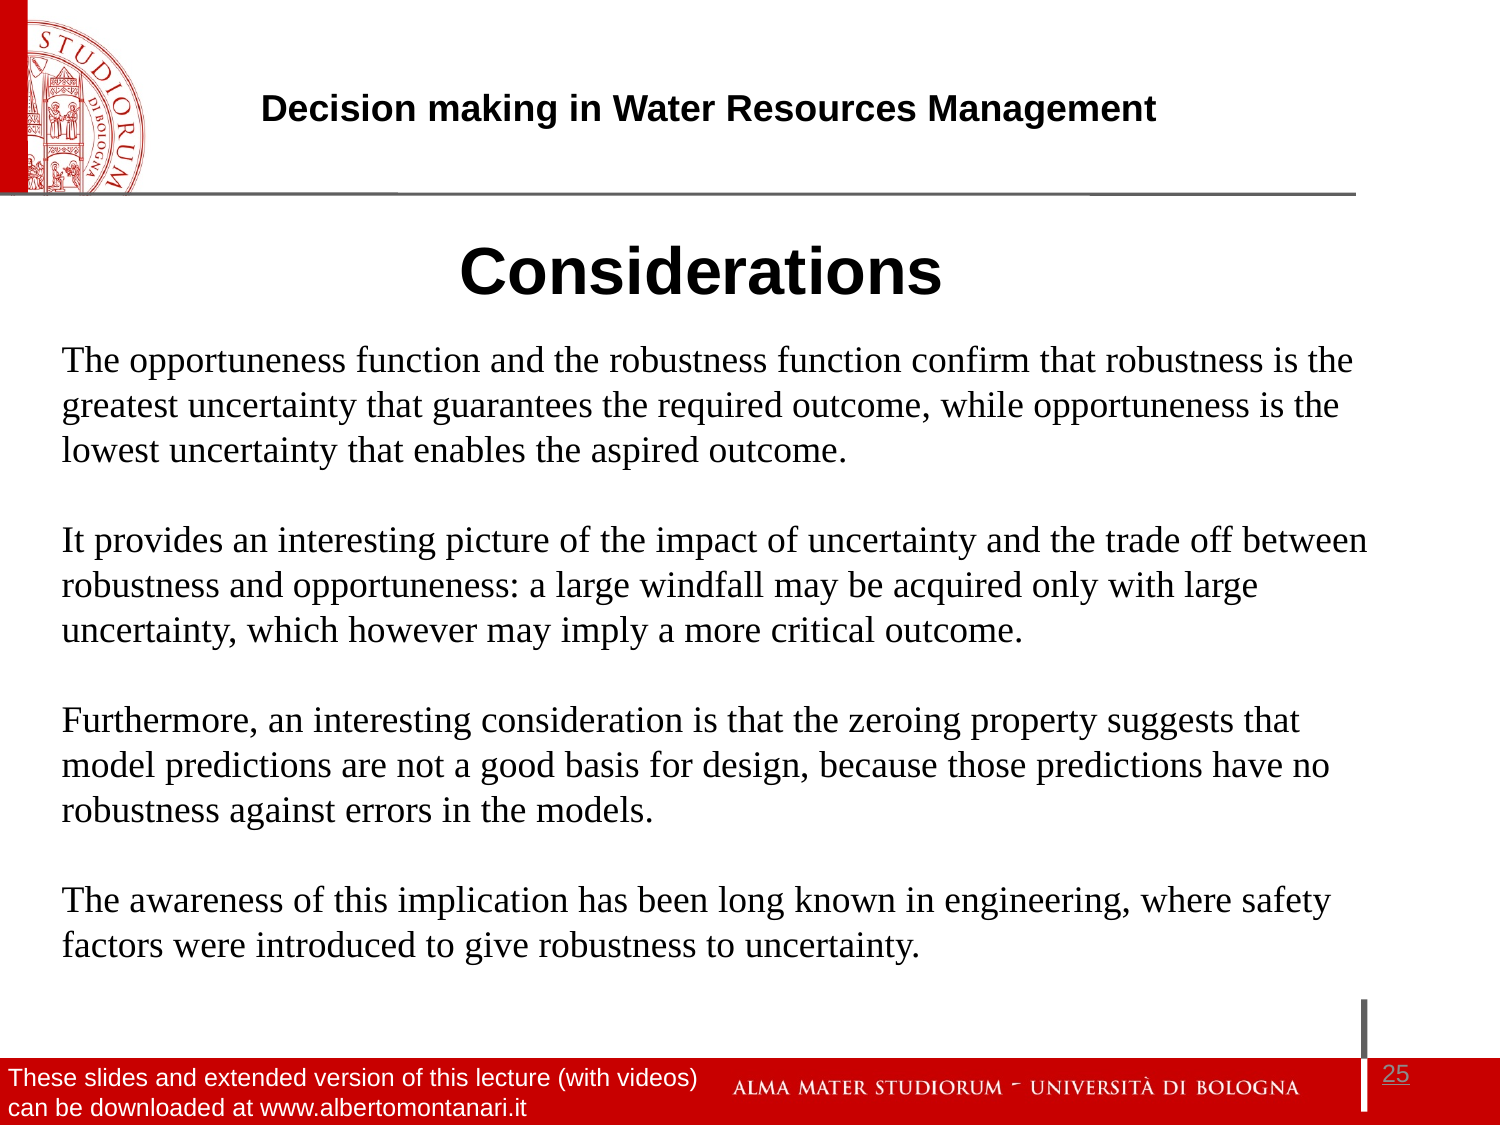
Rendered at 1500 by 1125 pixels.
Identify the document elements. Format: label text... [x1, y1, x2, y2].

picture [28, 16, 151, 192]
slide_number 25 [1074, 1042, 1425, 1103]
text_box Considerations [105, 220, 1298, 316]
picture [0, 1058, 1500, 1125]
text_box The opportuneness function and the robustness function confirm that robustness is the greatest uncertainty that guarantees the required outcome, while opportuneness is the lowest uncertainty that enables the aspired outcome. It provides an interesting picture of the impact of uncertainty and the trade off between robustness and opportuneness: a large windfall may be acquired only with large uncertainty, which however may imply a more critical outcome. Furthermore, an interesting consideration is that the zeroing property suggests that model predictions are not a good basis for design, because those predictions have no robustness against errors in the models. The awareness of this implication has been long known in engineering, where safety factors were introduced to give robustness to uncertainty. [46, 328, 1395, 973]
